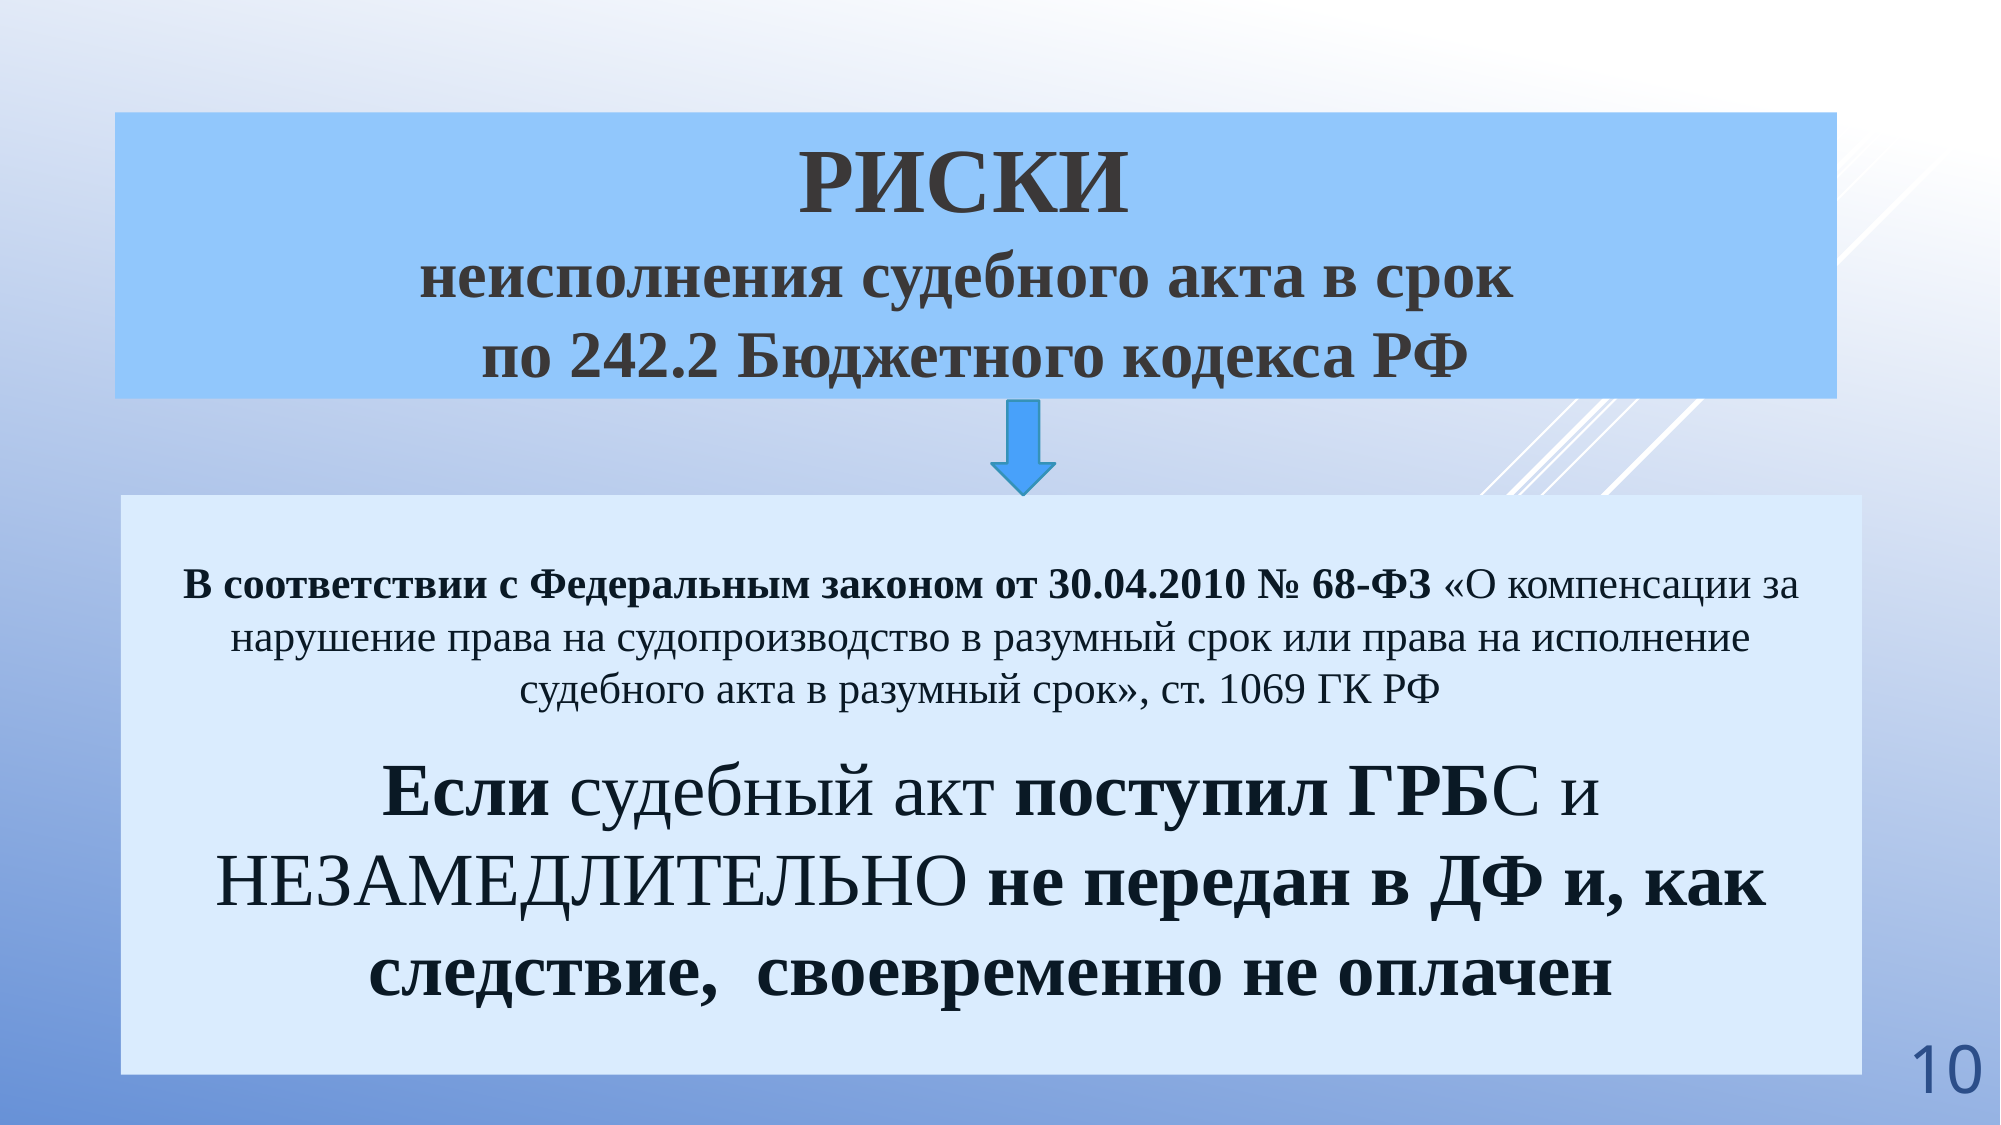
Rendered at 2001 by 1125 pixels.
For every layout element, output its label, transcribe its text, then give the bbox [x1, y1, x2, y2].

slide_number 10 [1861, 1025, 2000, 1125]
subtitle В соответствии с Федеральным законом от 30.04.2010 № 68-ФЗ «О компенсации за нарушение права на судопроизводство в разумный срок или права на исполнение судебного акта в разумный срок», ст. 1069 ГК РФ Если судебный акт поступил ГРБС и НЕЗАМЕДЛИТЕЛЬНО не передан в ДФ и, как следствие, своевременно не оплачен [120, 495, 1862, 1075]
text_box [990, 399, 1057, 497]
title РИСКИ неисполнения судебного акта в срок по 242.2 Бюджетного кодекса РФ [115, 112, 1837, 399]
